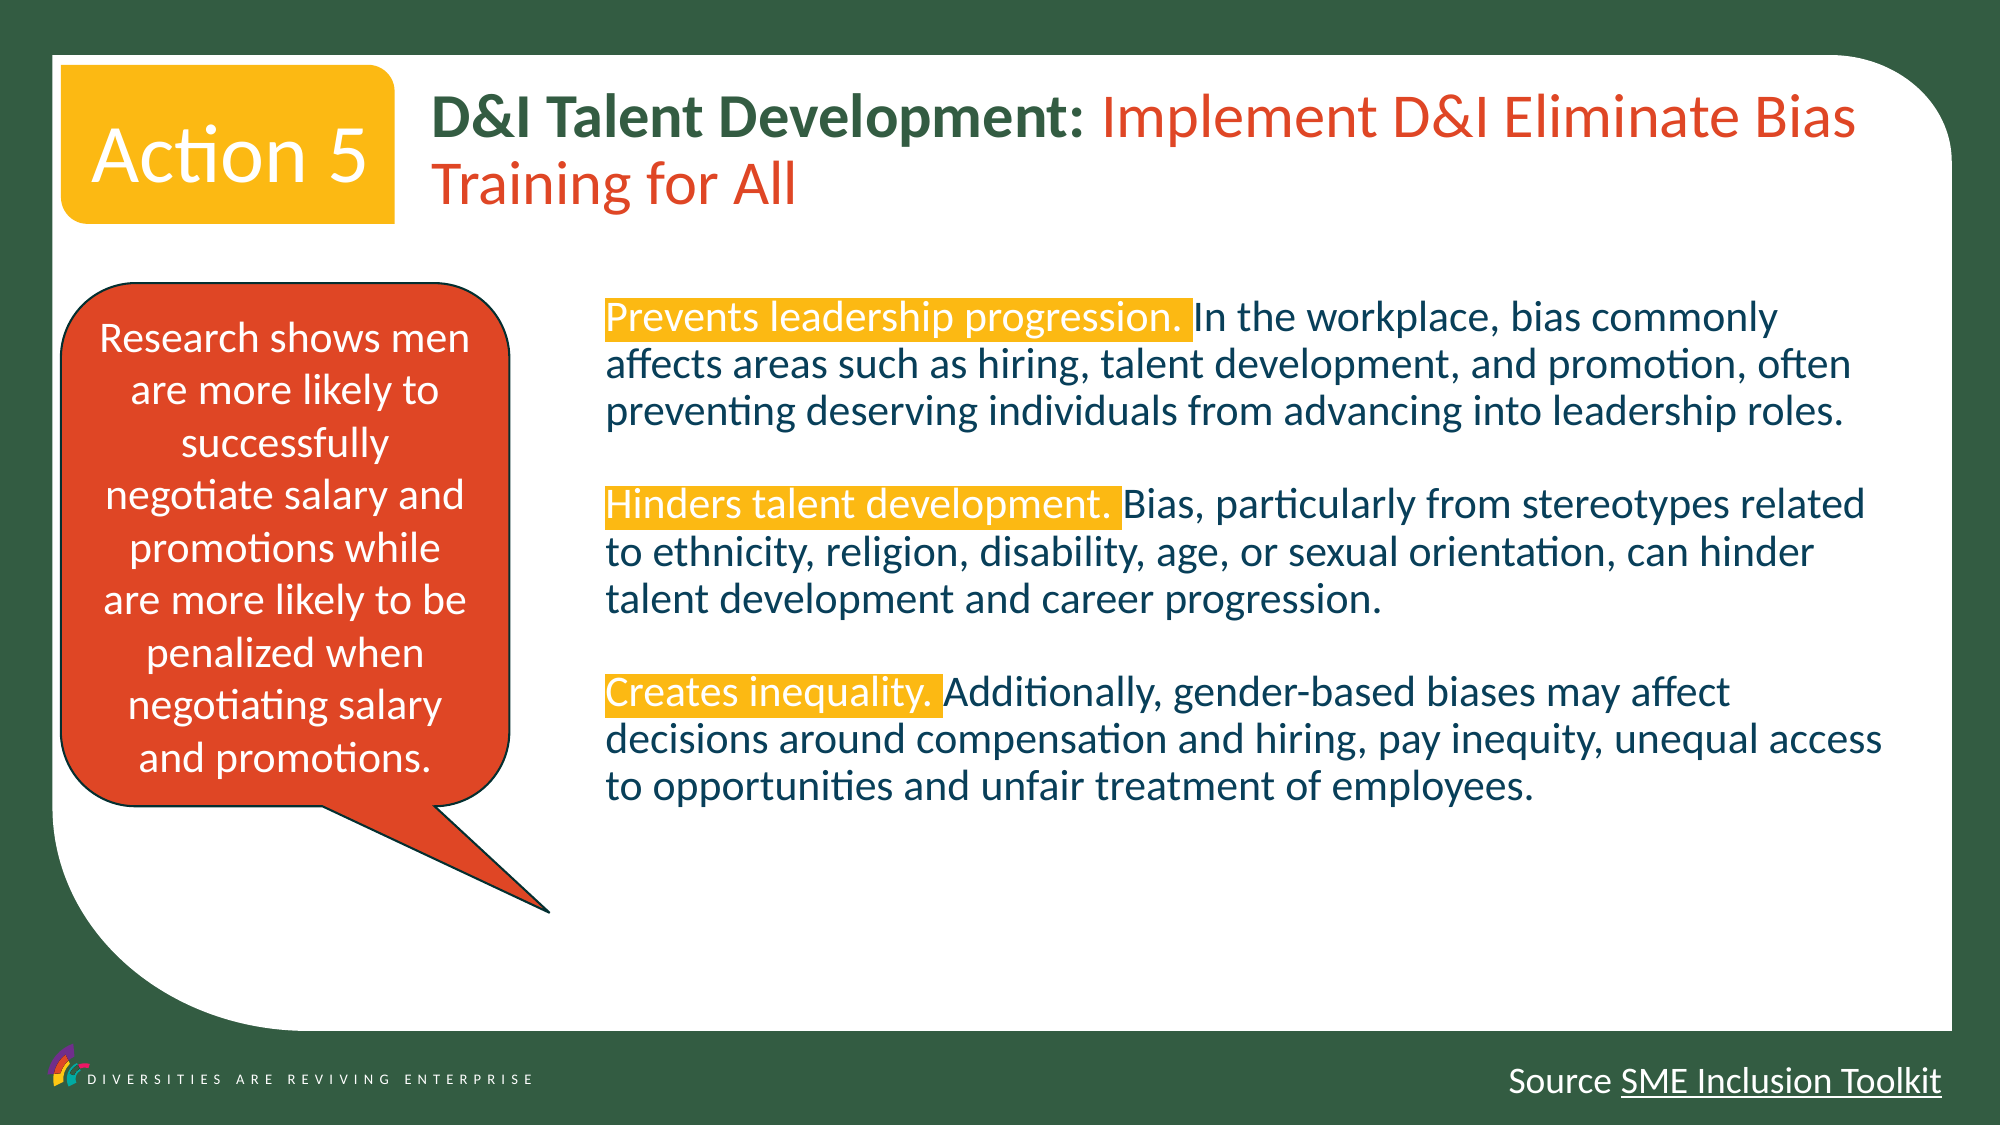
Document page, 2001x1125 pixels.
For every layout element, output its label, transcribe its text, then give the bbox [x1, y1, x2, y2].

text_box Research shows men are more likely to successfully negotiate salary and promotions while are more likely to be penalized when negotiating salary and promotions. [59, 282, 551, 914]
text_box D&I Talent Development: Implement D&I Eliminate Bias Training for All [417, 85, 1874, 217]
text_box [64, 69, 396, 225]
text_box Action 5 [15, 56, 385, 213]
text_box Source SME Inclusion Toolkit [1493, 1048, 2000, 1109]
list Prevents leadership progression. In the workplace, bias commonly affects areas such as hiring, talent development, and promotion, often preventing deserving individuals from advancing into leadership roles. Hinders talent development. Bias, particularly from stereotypes related to ethnicity, religion, disability, age, or sexual orientation, can hinder talent development and career progression. Creates inequality. Additionally, gender-based biases may affect decisions around compensation and hiring, pay inequity, unequal access to opportunities and unfair treatment of employees. [590, 286, 1905, 918]
